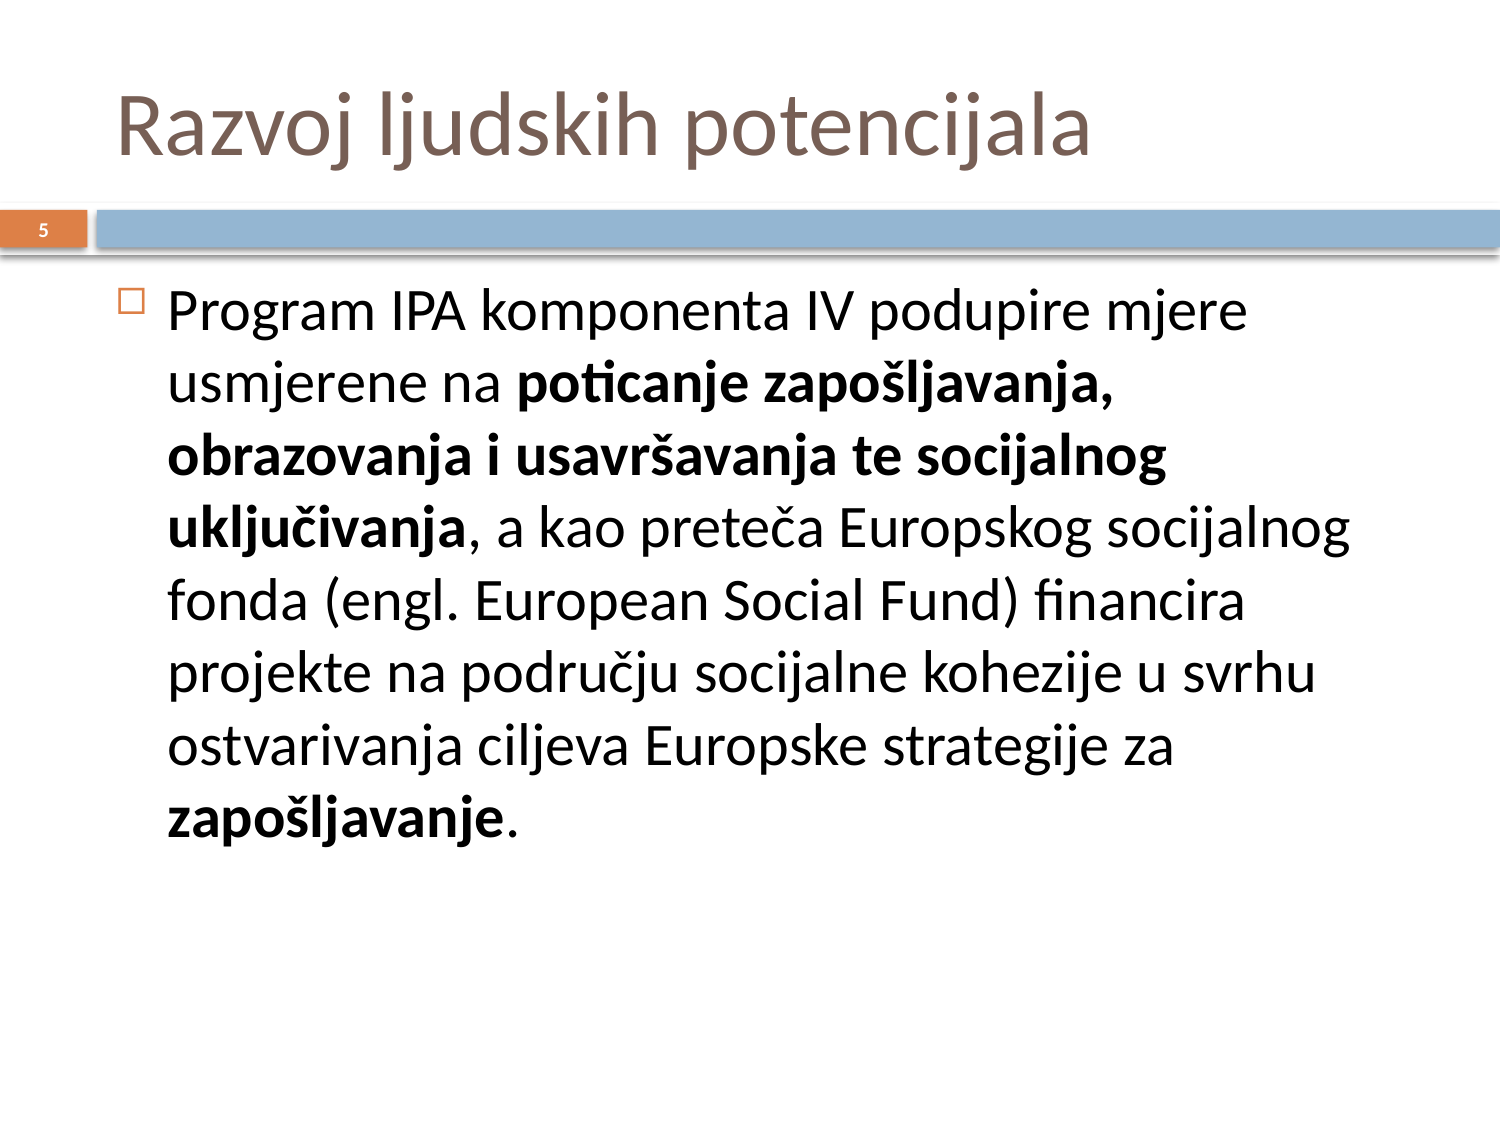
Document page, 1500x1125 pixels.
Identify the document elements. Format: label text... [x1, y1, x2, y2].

title Razvoj ljudskih potencijala [100, 37, 1439, 201]
list Program IPA komponenta IV podupire mjere usmjerene na poticanje zapošljavanja, obrazovanja i usavršavanja te socijalnog uključivanja, a kao preteča Europskog socijalnog fonda (engl. European Social Fund) financira projekte na području socijalne kohezije u svrhu ostvarivanja ciljeva Europske strategije za zapošljavanje. [100, 262, 1439, 1001]
slide_number 5 [0, 208, 88, 249]
